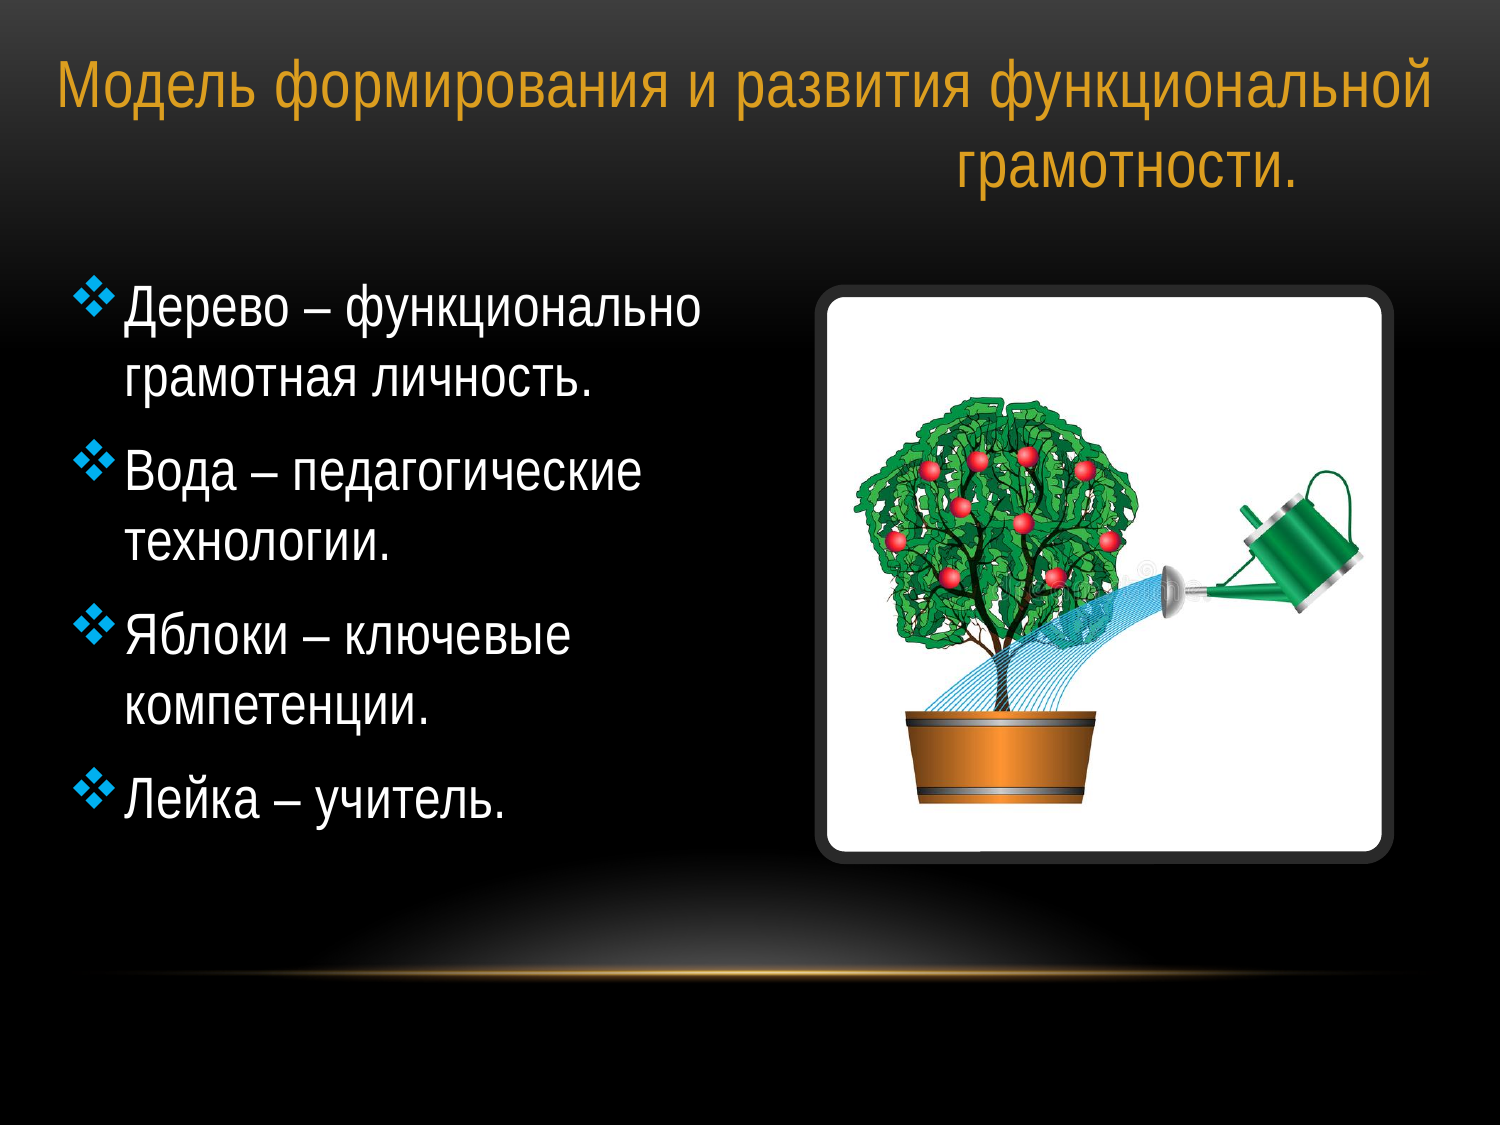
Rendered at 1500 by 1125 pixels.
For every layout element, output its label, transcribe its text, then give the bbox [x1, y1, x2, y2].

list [820, 290, 1389, 858]
title Модель формирования и развития функциональной грамотности. [41, 0, 1500, 209]
picture [0, 0, 1500, 1125]
list Дерево – функционально грамотная личность. Вода – педагогические технологии. Яблоки – ключевые компетенции. Лейка – учитель. [53, 267, 774, 953]
